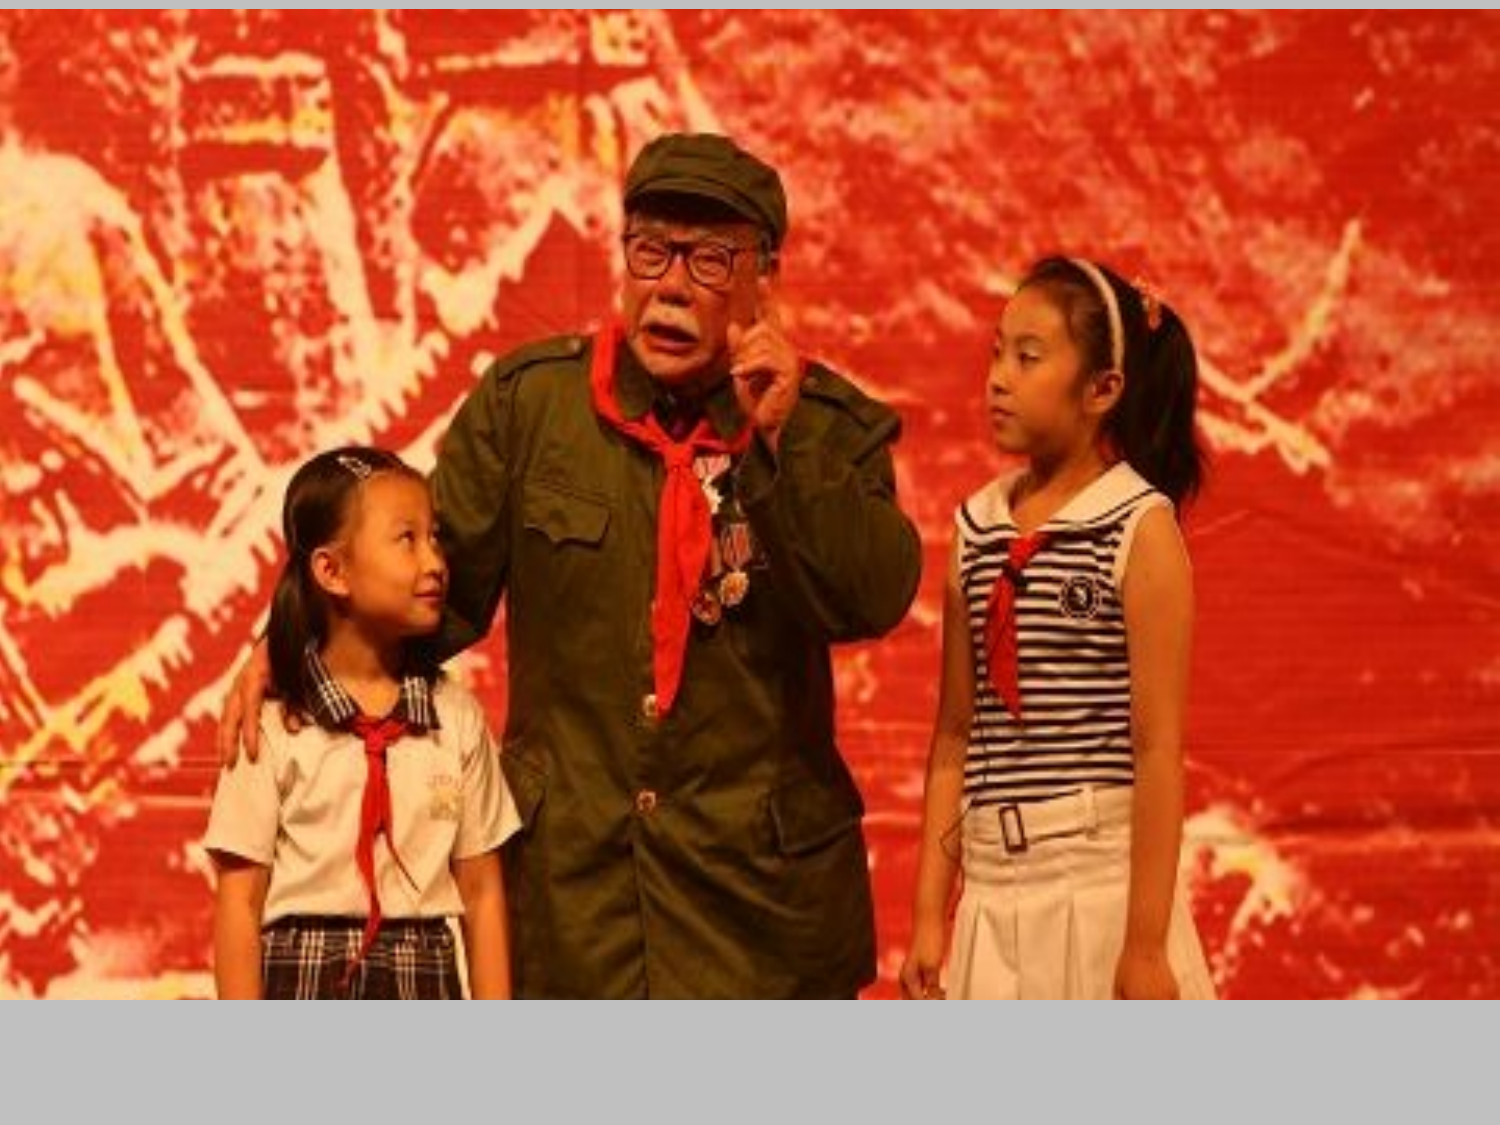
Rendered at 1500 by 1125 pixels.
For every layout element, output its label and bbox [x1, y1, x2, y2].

picture [0, 9, 1500, 1001]
